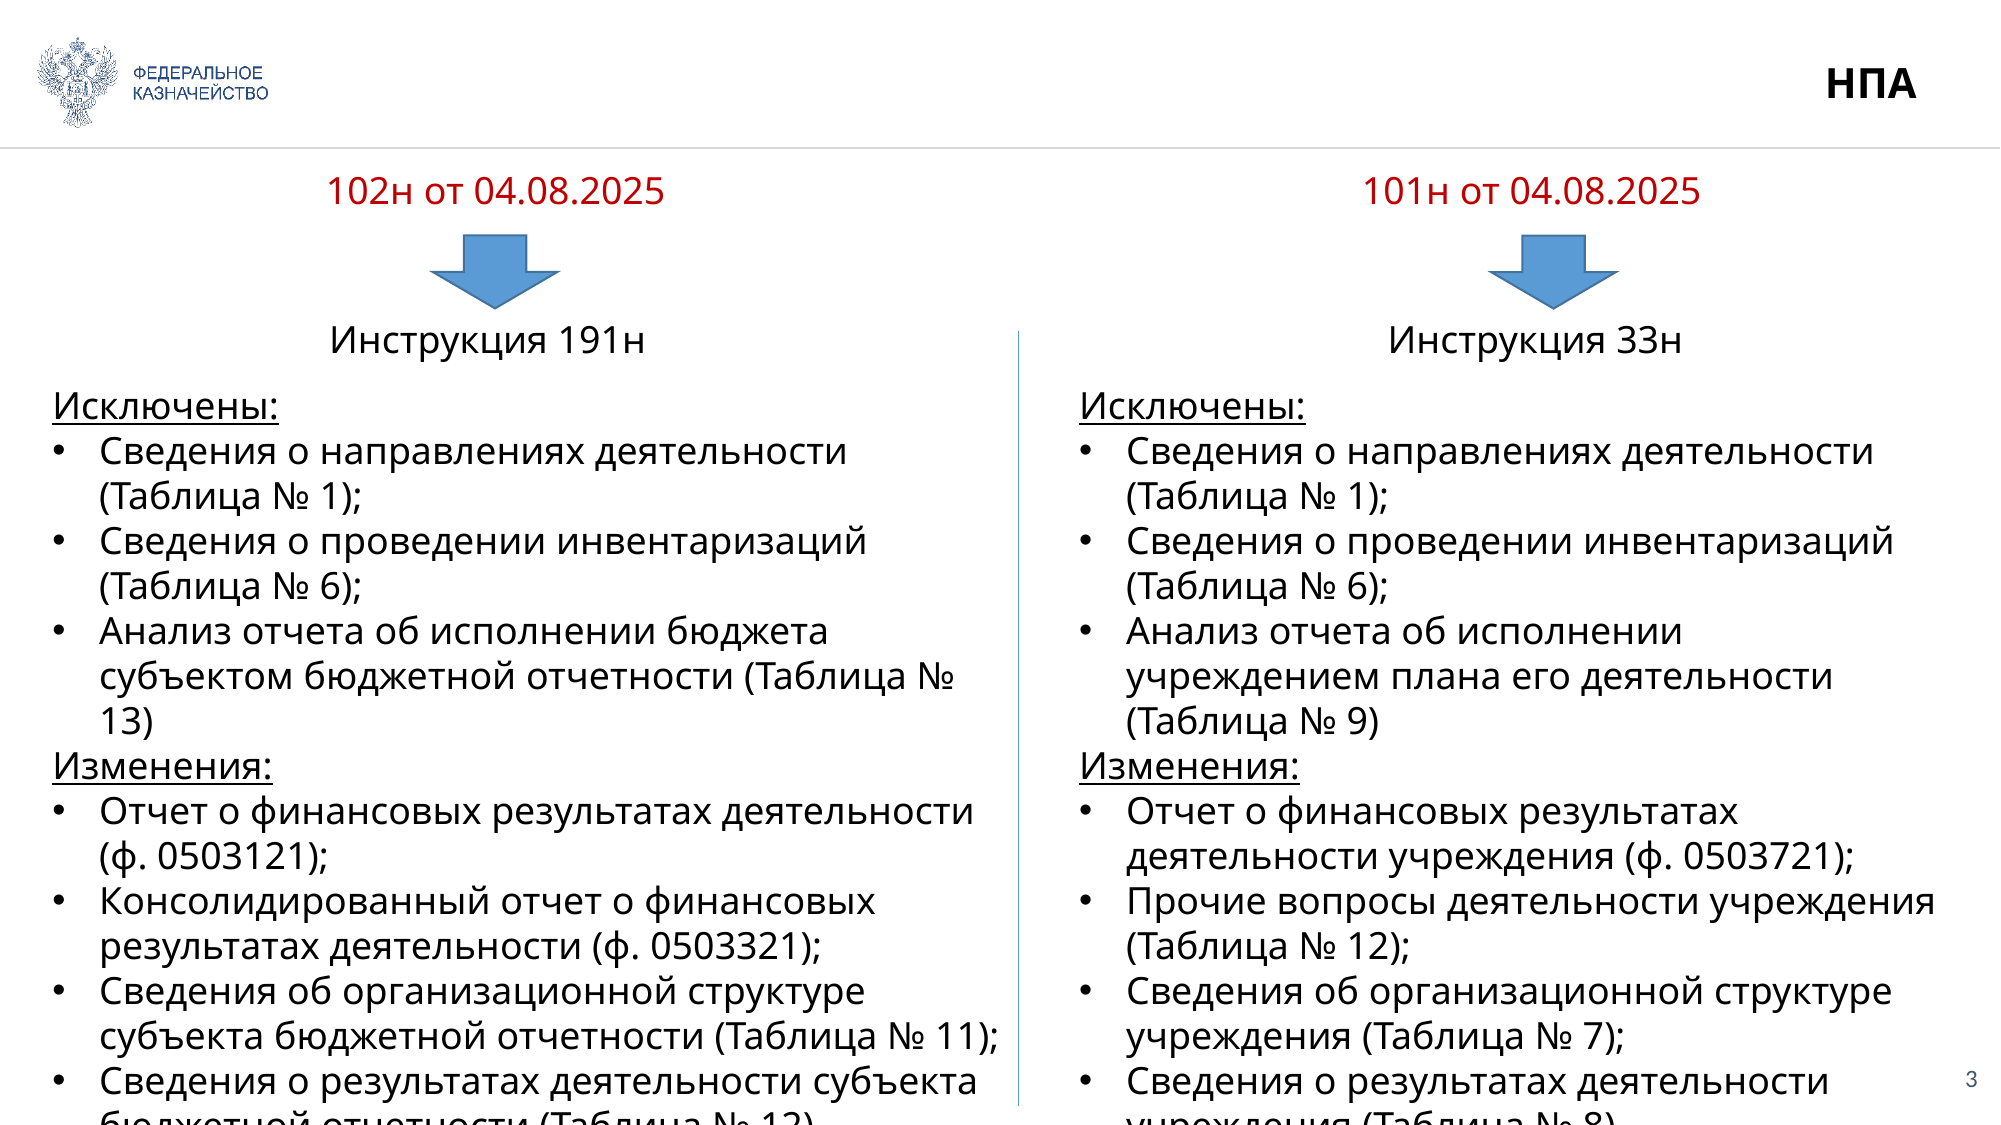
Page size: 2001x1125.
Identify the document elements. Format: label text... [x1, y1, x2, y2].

text_box [428, 234, 562, 310]
text_box НПА [268, 57, 1917, 108]
text_box Исключены: Сведения о направлениях деятельности (Таблица № 1); Сведения о проведении инвентаризаций (Таблица № 6); Анализ отчета об исполнении бюджета субъектом бюджетной отчетности (Таблица № 13) Изменения: Отчет о финансовых результатах деятельности (ф. 0503121); Консолидированный отчет о финансовых результатах деятельности (ф. 0503321); Сведения об организационной структуре субъекта бюджетной отчетности (Таблица № 11); Сведения о результатах деятельности субъекта бюджетной отчетности (Таблица № 12) [37, 374, 1019, 1125]
text_box Инструкция 33н [1372, 308, 1735, 369]
slide_number 3 [1959, 1048, 1978, 1107]
text_box [1487, 234, 1620, 310]
text_box Исключены: Сведения о направлениях деятельности (Таблица № 1); Сведения о проведении инвентаризаций (Таблица № 6); Анализ отчета об исполнении учреждением плана его деятельности (Таблица № 9) Изменения: Отчет о финансовых результатах деятельности учреждения (ф. 0503721); Прочие вопросы деятельности учреждения (Таблица № 12); Сведения об организационной структуре учреждения (Таблица № 7); Сведения о результатах деятельности учреждения (Таблица № 8) [1064, 374, 1959, 1125]
picture [37, 37, 268, 128]
text_box 101н от 04.08.2025 [1347, 159, 1761, 220]
text_box Инструкция 191н [314, 308, 676, 369]
text_box 102н от 04.08.2025 [311, 159, 725, 220]
